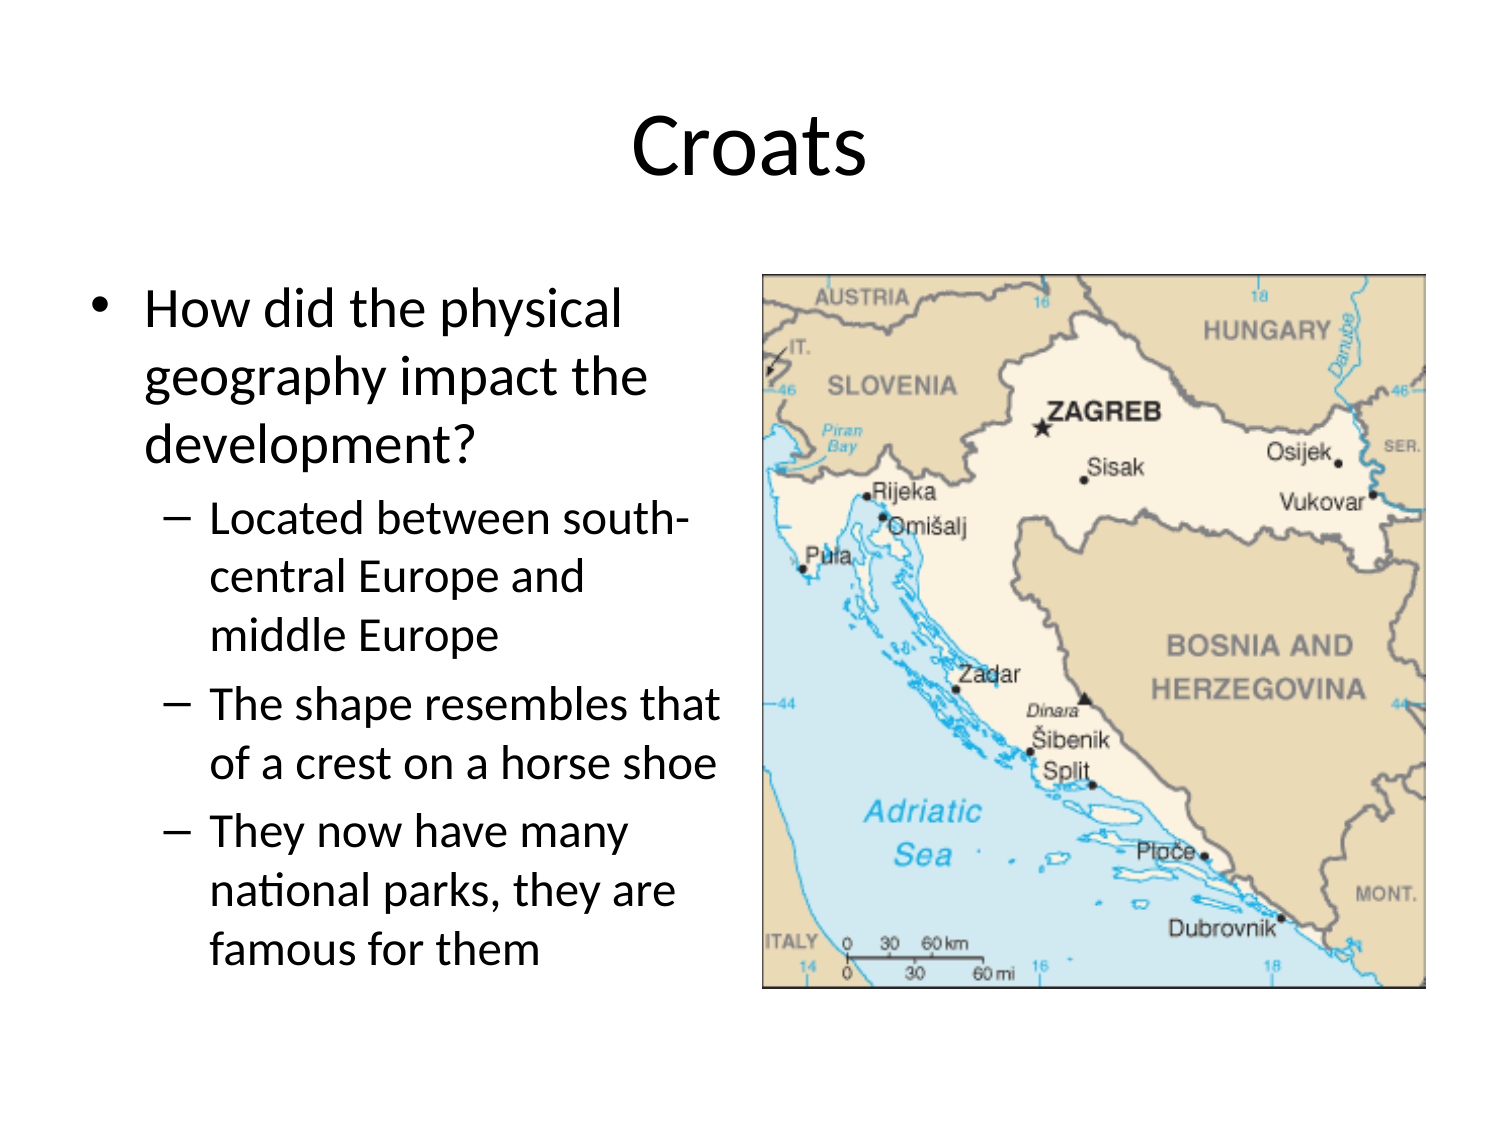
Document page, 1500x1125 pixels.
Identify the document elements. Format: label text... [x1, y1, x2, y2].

list How did the physical geography impact the development? Located between south-central Europe and middle Europe The shape resembles that of a crest on a horse shoe They now have many national parks, they are famous for them [75, 262, 738, 1005]
title Croats [75, 45, 1425, 233]
picture [762, 274, 1427, 990]
